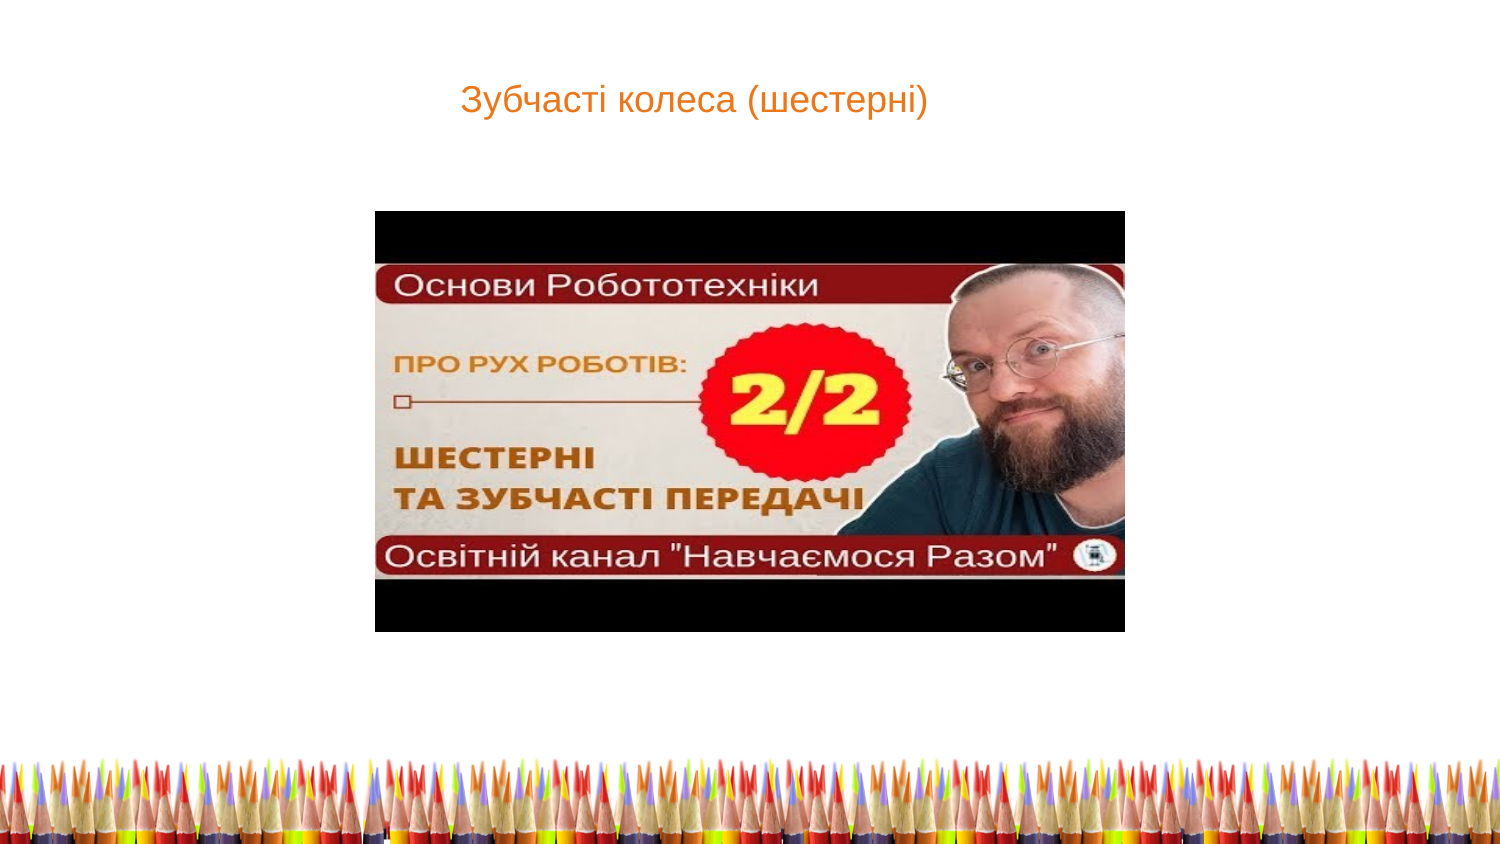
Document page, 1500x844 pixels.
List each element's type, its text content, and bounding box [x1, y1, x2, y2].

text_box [374, 210, 1126, 633]
text_box Зубчасті колеса (шестерні) [445, 67, 944, 128]
picture [0, 756, 1500, 844]
